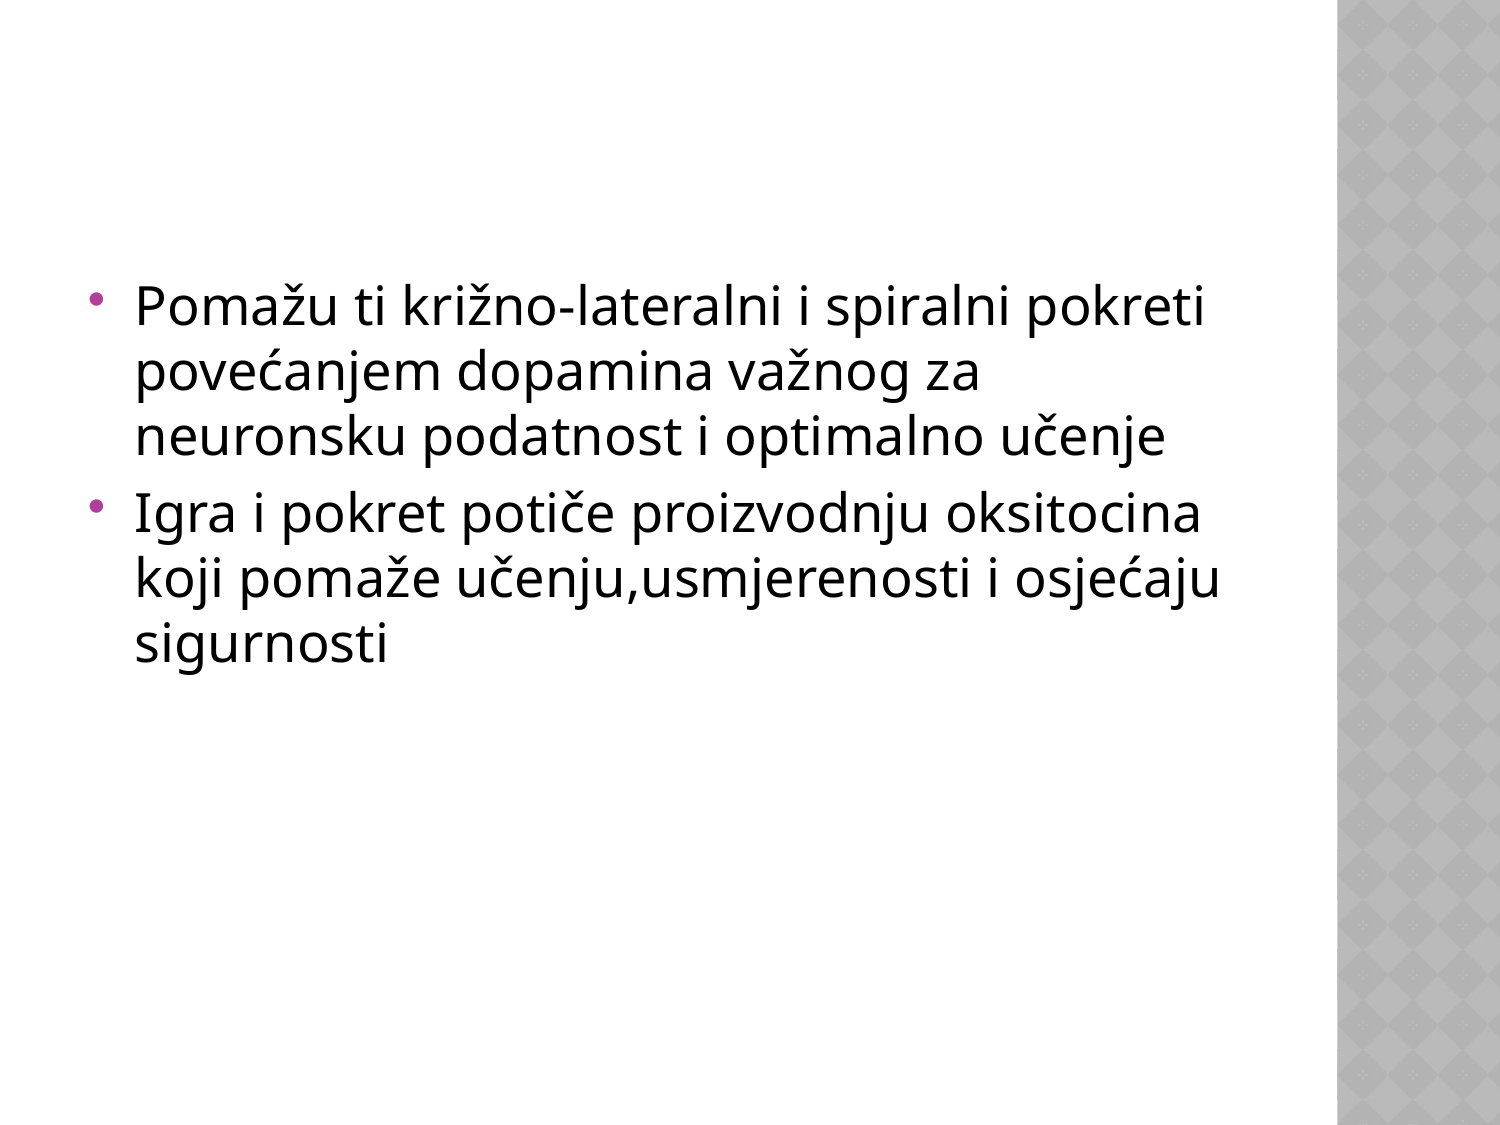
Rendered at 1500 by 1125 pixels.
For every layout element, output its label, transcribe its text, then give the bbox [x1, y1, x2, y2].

list Pomažu ti križno-lateralni i spiralni pokreti povećanjem dopamina važnog za neuronsku podatnost i optimalno učenje Igra i pokret potiče proizvodnju oksitocina koji pomaže učenju,usmjerenosti i osjećaju sigurnosti [75, 264, 1263, 1059]
